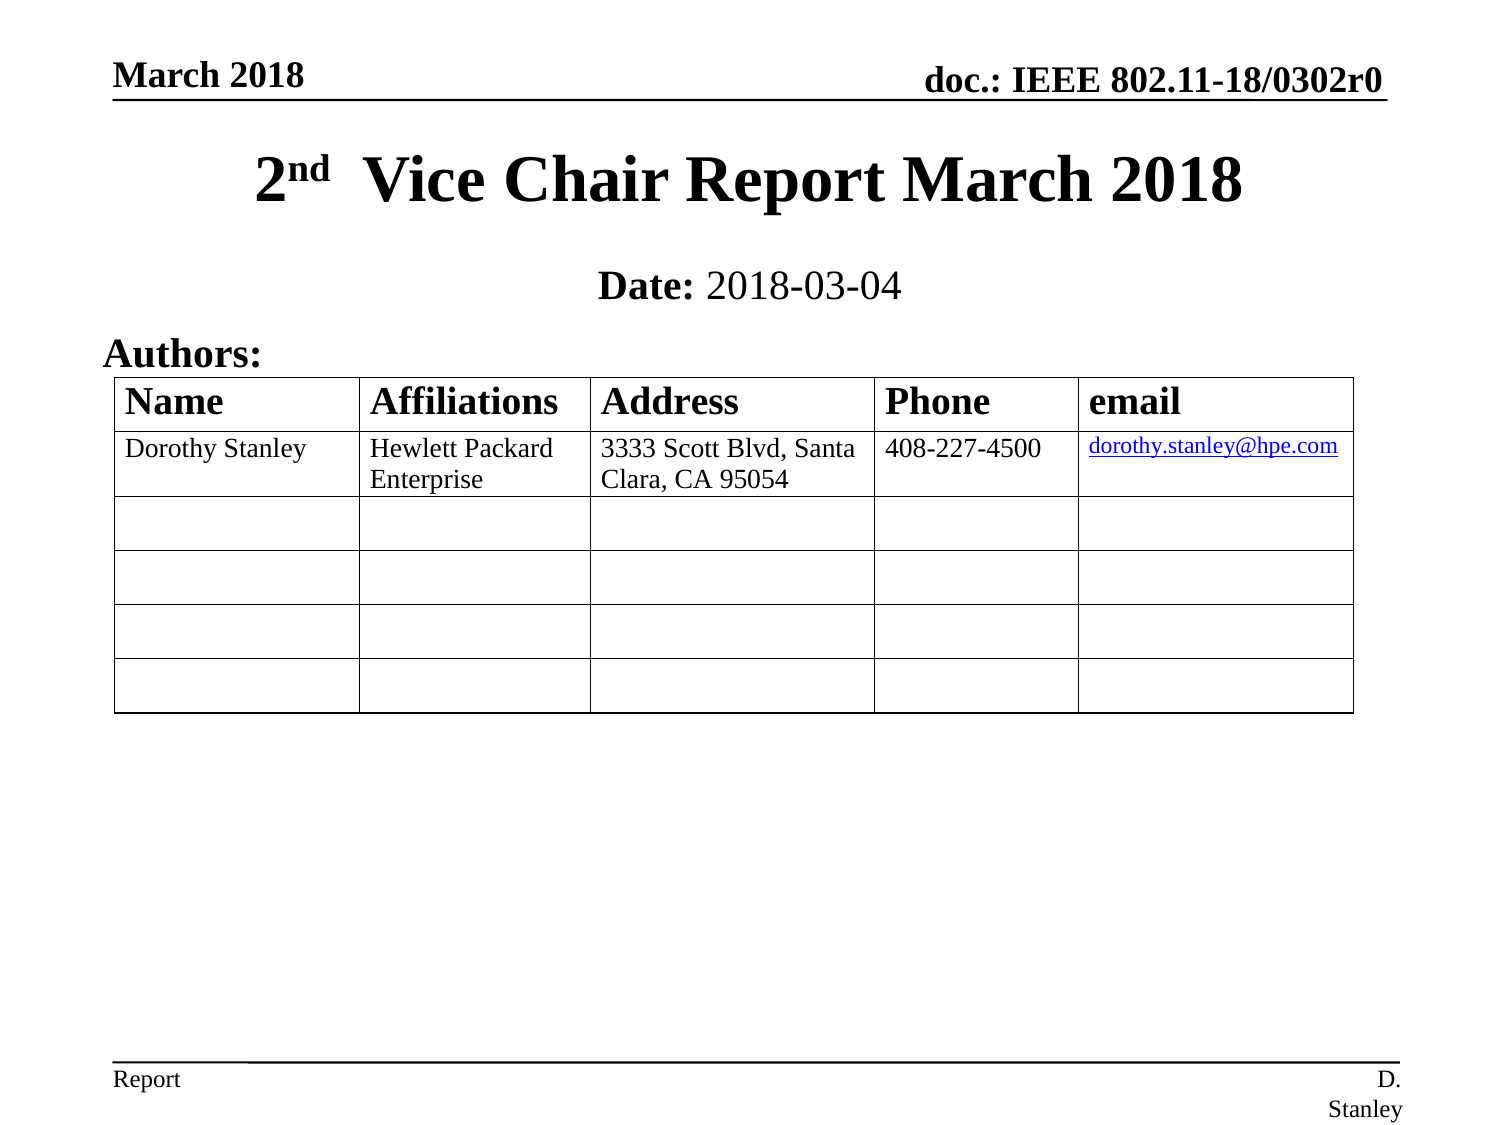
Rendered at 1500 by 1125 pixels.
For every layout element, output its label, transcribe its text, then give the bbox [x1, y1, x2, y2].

footer D. Stanley, HP Enterprise [1324, 1061, 1402, 1093]
list Date: 2018-03-04 [112, 249, 1388, 313]
text_box Authors: [87, 318, 325, 381]
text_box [99, 376, 1380, 806]
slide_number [112, 49, 413, 96]
title 2nd Vice Chair Report March 2018 [112, 112, 1388, 238]
